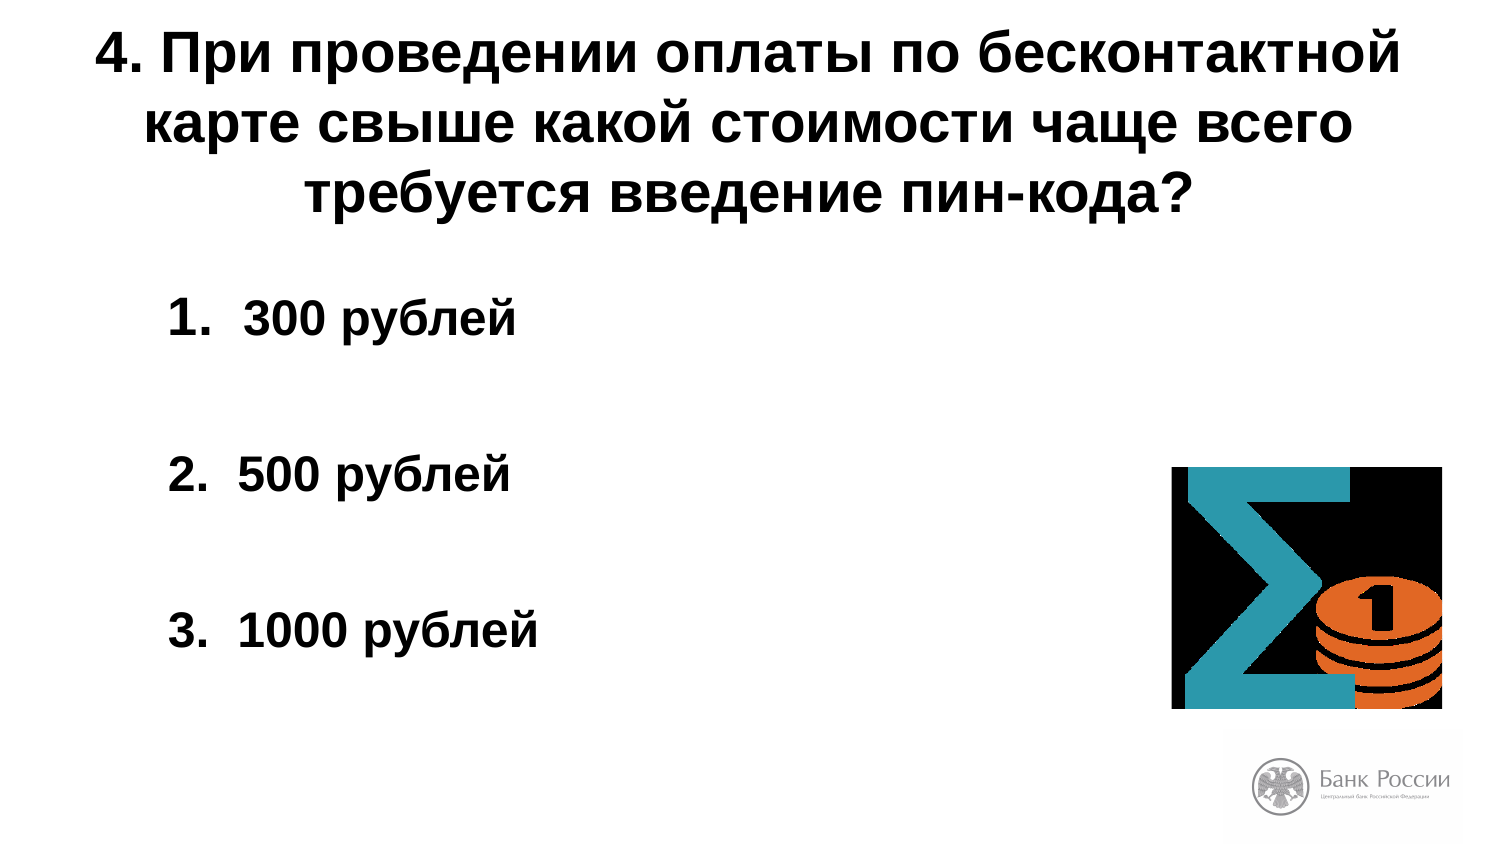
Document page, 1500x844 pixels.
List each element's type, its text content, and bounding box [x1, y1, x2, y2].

picture [1223, 729, 1464, 844]
picture [1171, 467, 1443, 710]
text_box 1. 300 рублей 2. 500 рублей 3. 1000 рублей [152, 221, 1484, 756]
title 4. При проведении оплаты по бесконтактной карте свыше какой стоимости чаще всего требуется введение пин-кода? [14, 18, 1484, 220]
